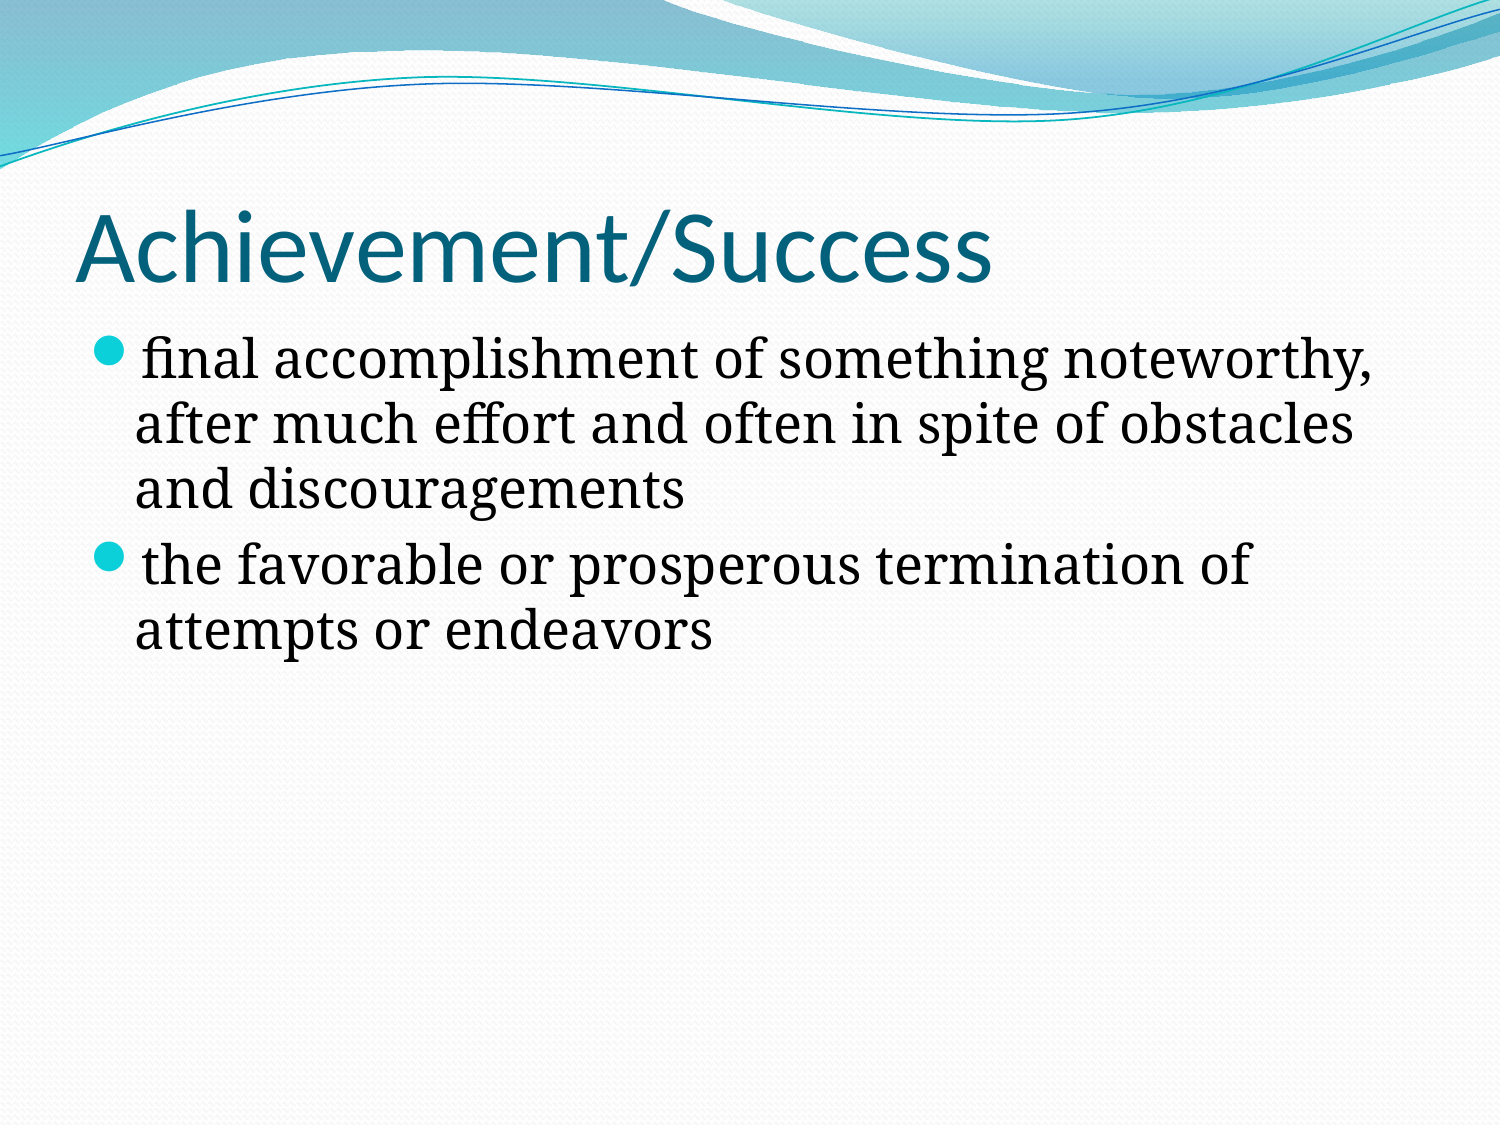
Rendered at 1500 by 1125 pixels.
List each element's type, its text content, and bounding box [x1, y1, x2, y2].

list final accomplishment of something noteworthy, after much effort and often in spite of obstacles and discouragements the favorable or prosperous termination of attempts or endeavors [75, 317, 1425, 700]
title Achievement/Success [75, 115, 1425, 303]
